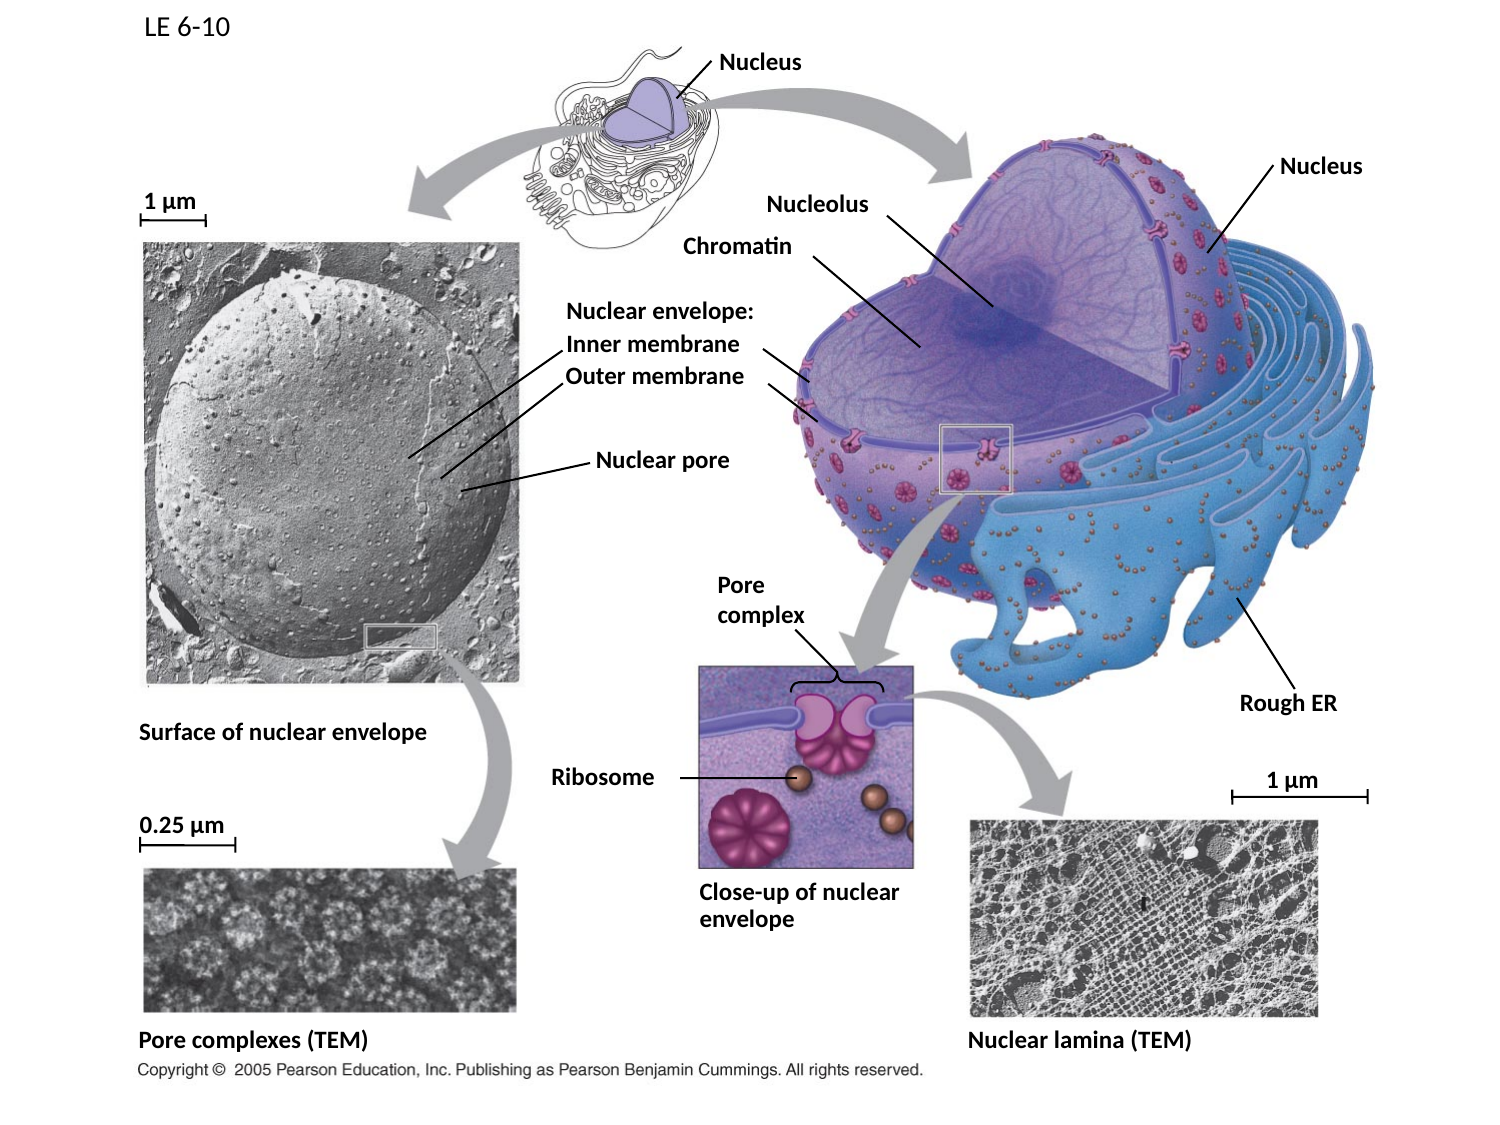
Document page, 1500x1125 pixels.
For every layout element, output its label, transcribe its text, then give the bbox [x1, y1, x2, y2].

title LE 6-10 [24, 0, 350, 50]
picture [109, 36, 1391, 1088]
